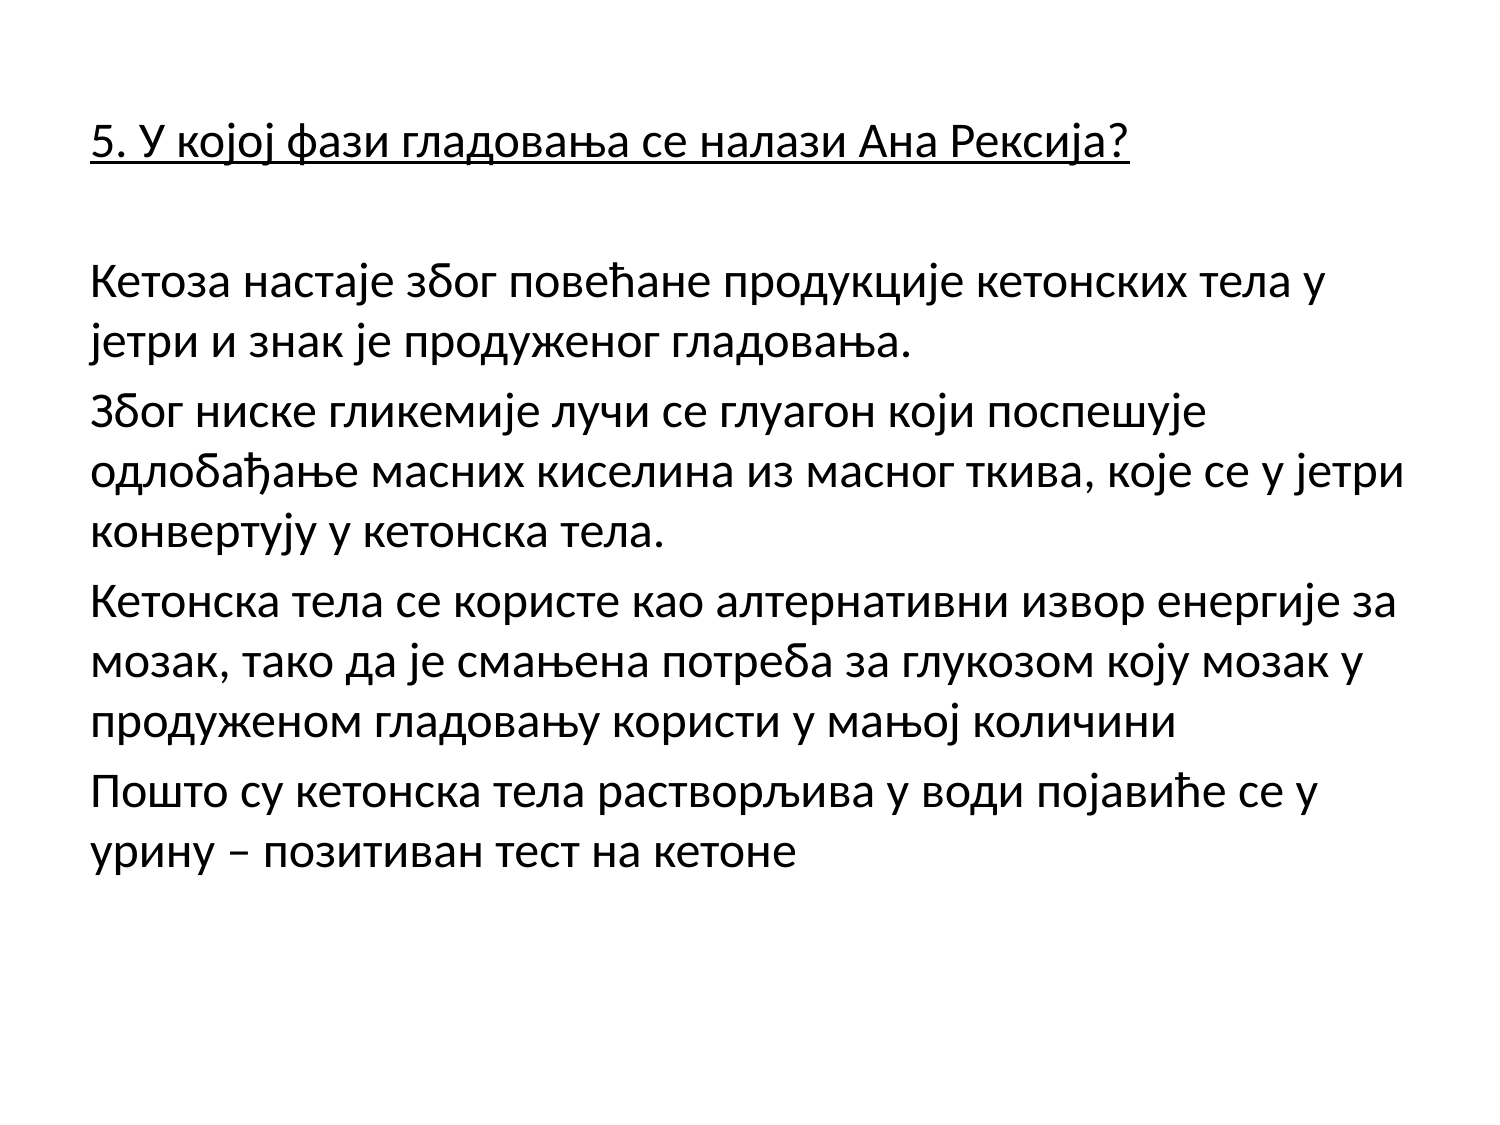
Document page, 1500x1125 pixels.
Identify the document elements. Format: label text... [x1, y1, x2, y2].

list 5. У којој фази гладовања се налази Ана Рексија? Кетоза настаје због повећане продукције кетонских тела у јетри и знак је продуженог гладовања. Због ниске гликемије лучи се глуагон који поспешује одлобађање масних киселина из масног ткива, које се у јетри конвертују у кетонска тела. Кетонска тела се користе као алтернативни извор енергије за мозак, тако да је смањена потреба за глукозом коју мозак у продуженом гладовању користи у мањој количини Пошто су кетонска тела растворљива у води појавиће се у урину – позитиван тест на кетоне [75, 99, 1425, 1005]
